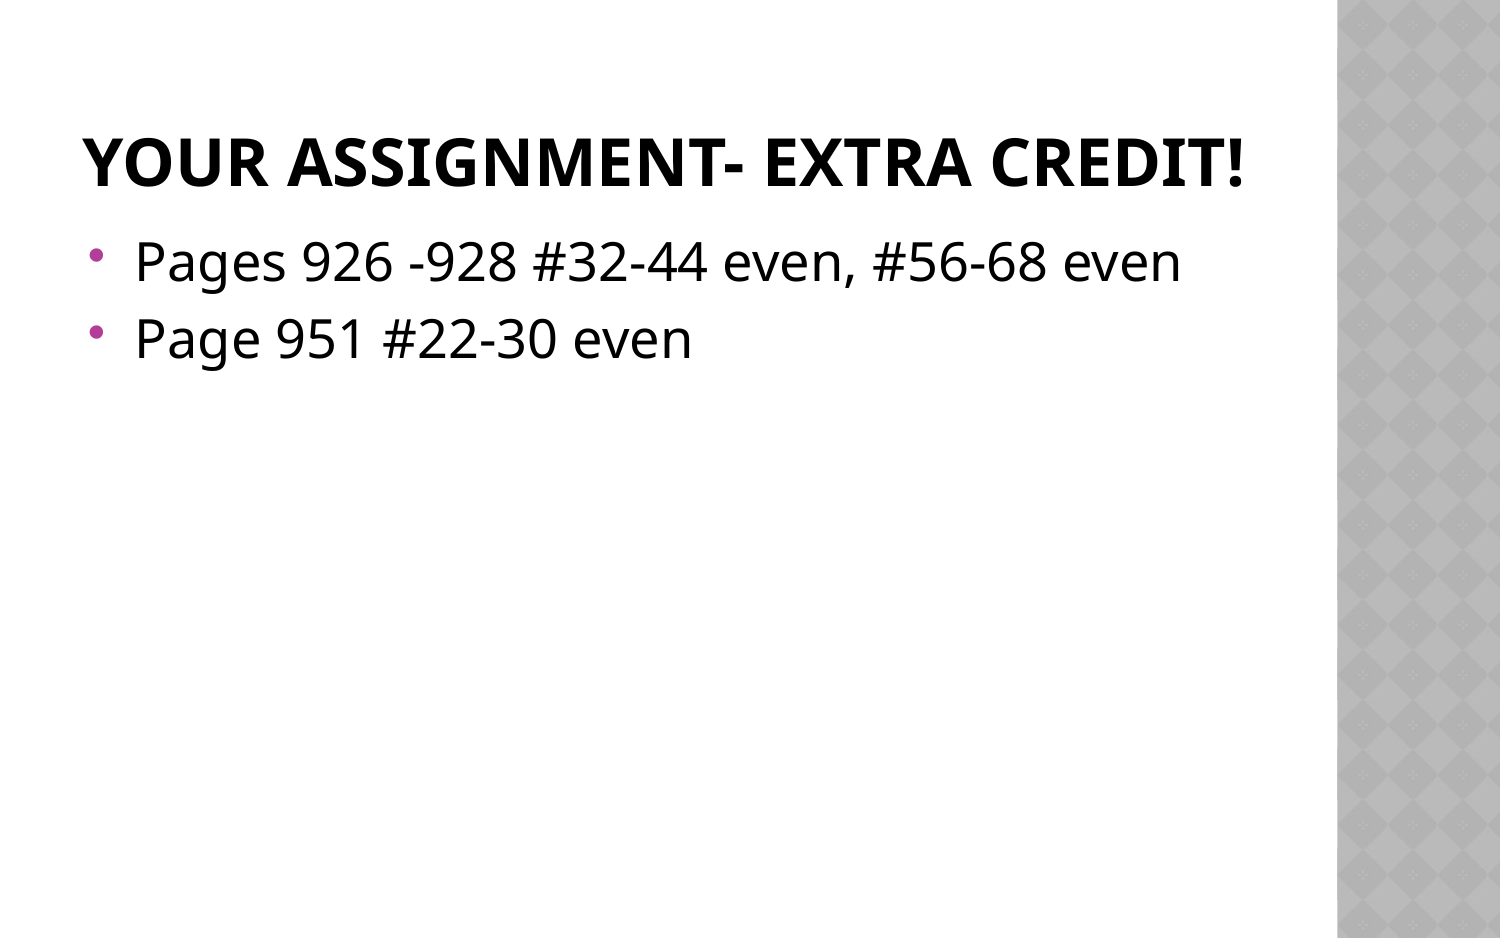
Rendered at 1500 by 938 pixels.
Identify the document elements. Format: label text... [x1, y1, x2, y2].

title Your assignment- Extra CREDIT! [75, 43, 1263, 200]
list Pages 926 -928 #32-44 even, #56-68 even Page 951 #22-30 even [75, 220, 1263, 883]
